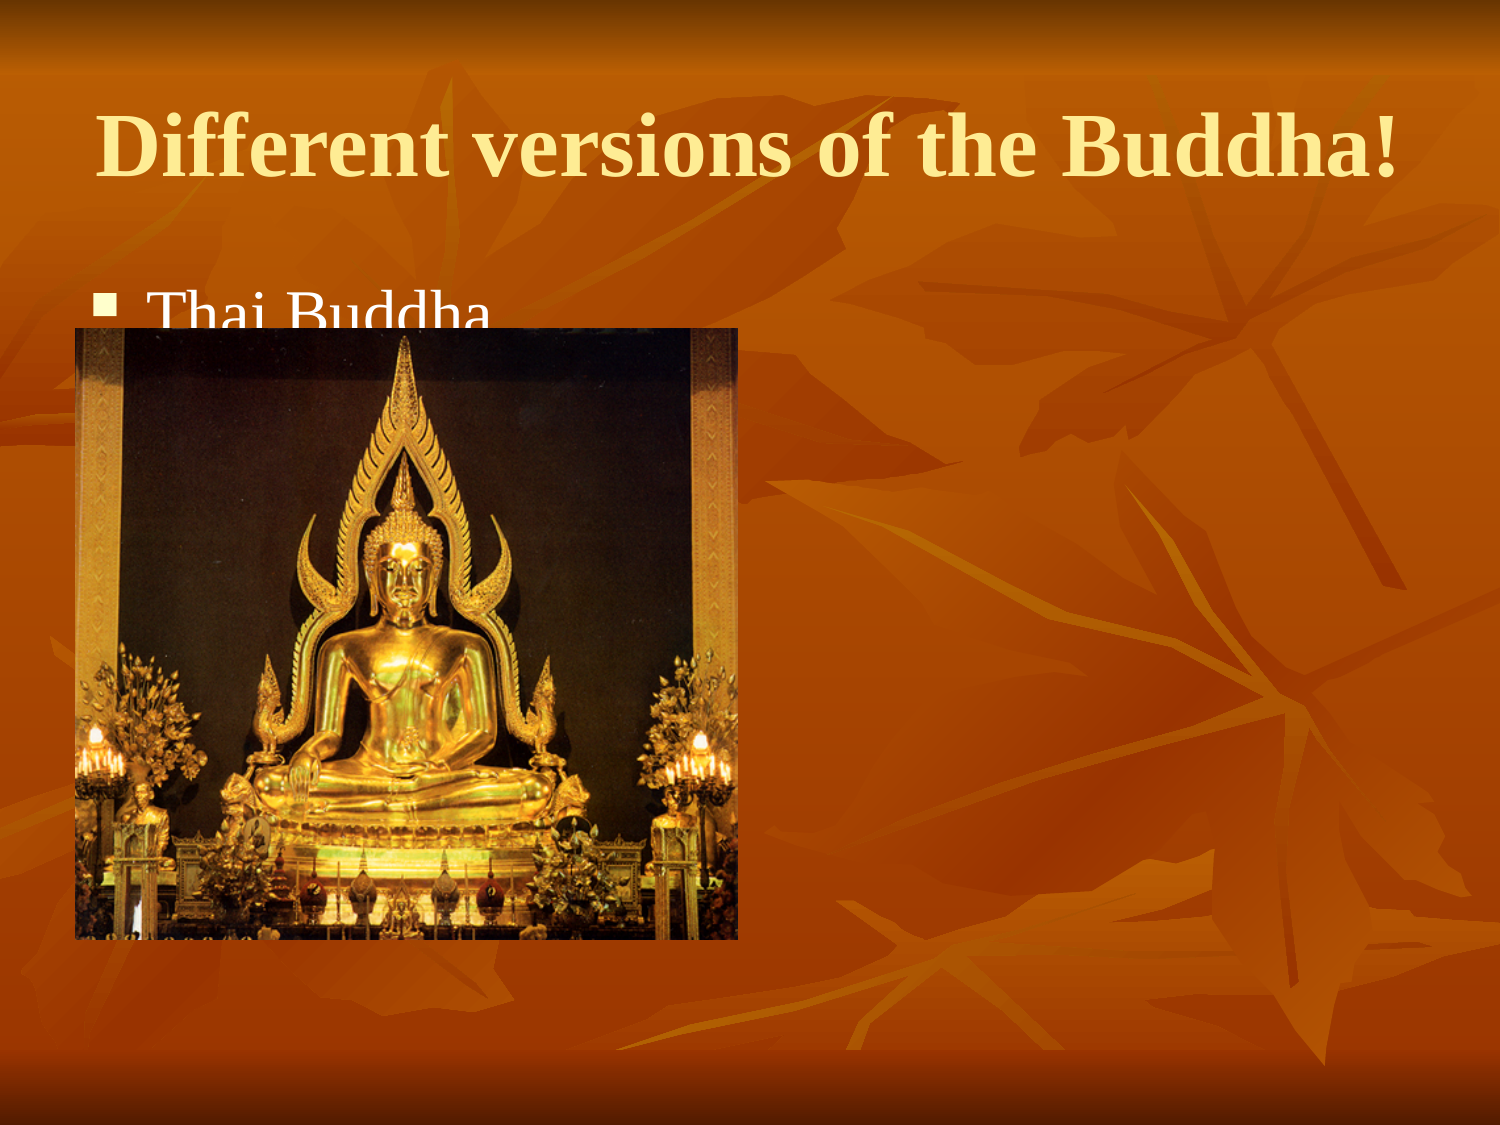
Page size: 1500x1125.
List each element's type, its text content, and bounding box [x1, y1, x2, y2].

list Thai Buddha [74, 262, 1426, 1006]
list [74, 328, 738, 940]
title Different versions of the Buddha! [74, 45, 1426, 234]
